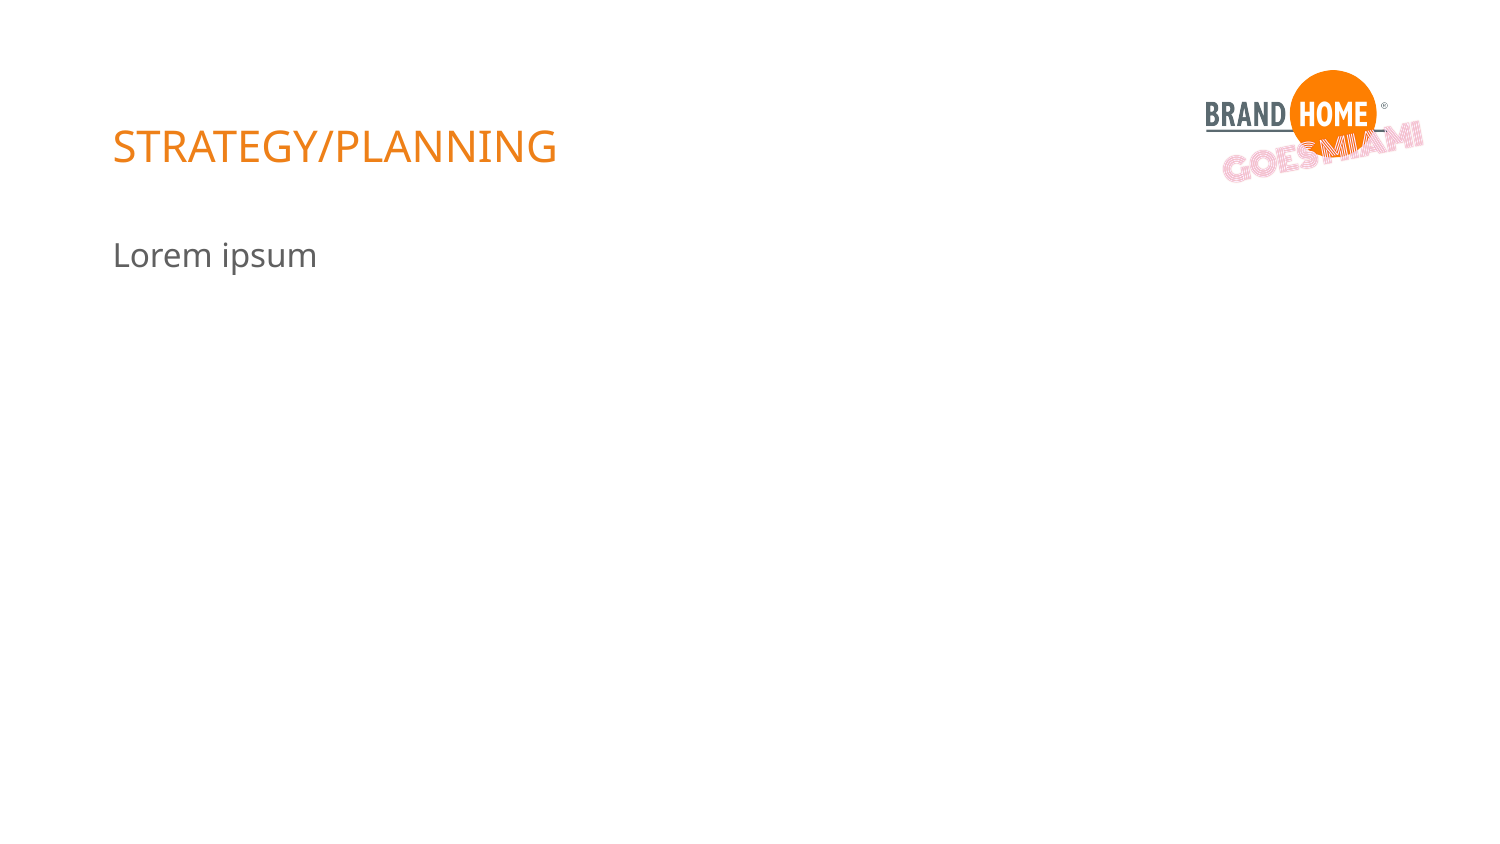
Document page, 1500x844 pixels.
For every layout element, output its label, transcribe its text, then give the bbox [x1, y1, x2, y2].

title STRATEGY/PLANNING [111, 74, 1101, 217]
picture [1206, 70, 1425, 184]
text_box Lorem ipsum [112, 234, 1221, 275]
